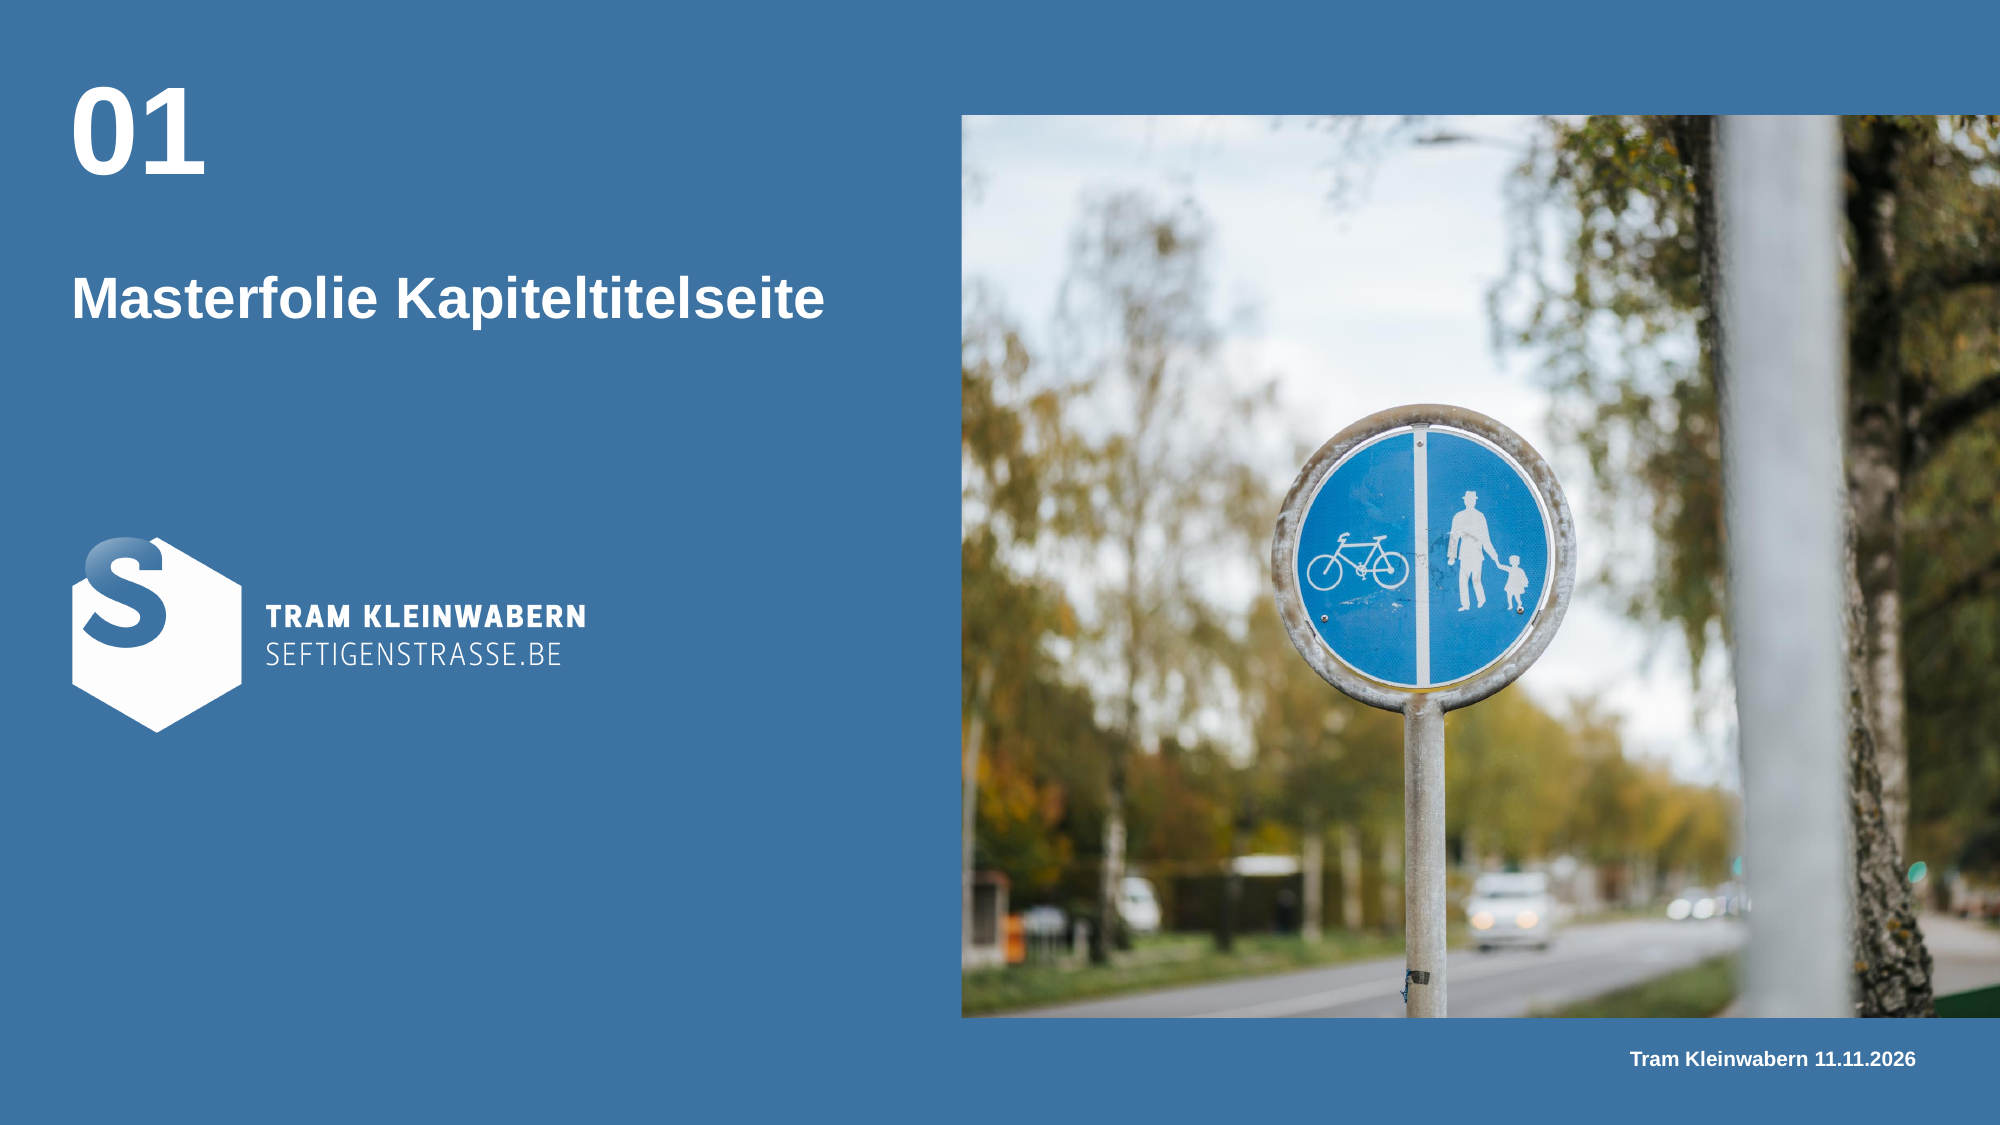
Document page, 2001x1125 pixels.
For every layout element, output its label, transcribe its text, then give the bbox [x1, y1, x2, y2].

list Masterfolie Kapiteltitelseite [71, 268, 916, 428]
picture [33, 498, 638, 772]
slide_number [1480, 1038, 1931, 1078]
list 01 [69, 66, 249, 209]
picture [961, 115, 2000, 1018]
